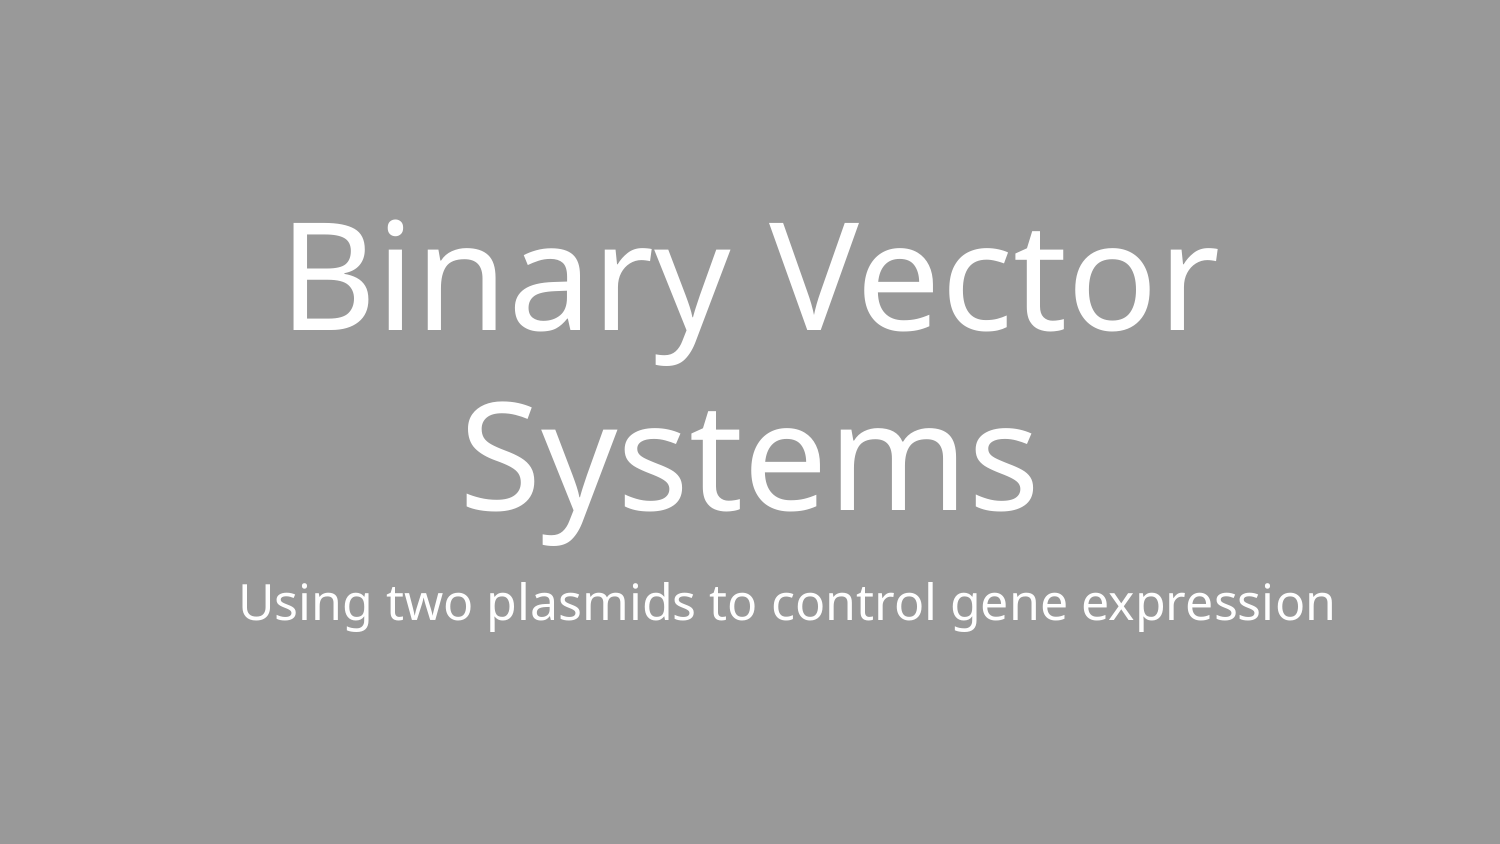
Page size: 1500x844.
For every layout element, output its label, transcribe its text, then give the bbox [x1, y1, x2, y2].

text_box Binary Vector Systems Using two plasmids to control gene expression [51, 358, 1449, 453]
